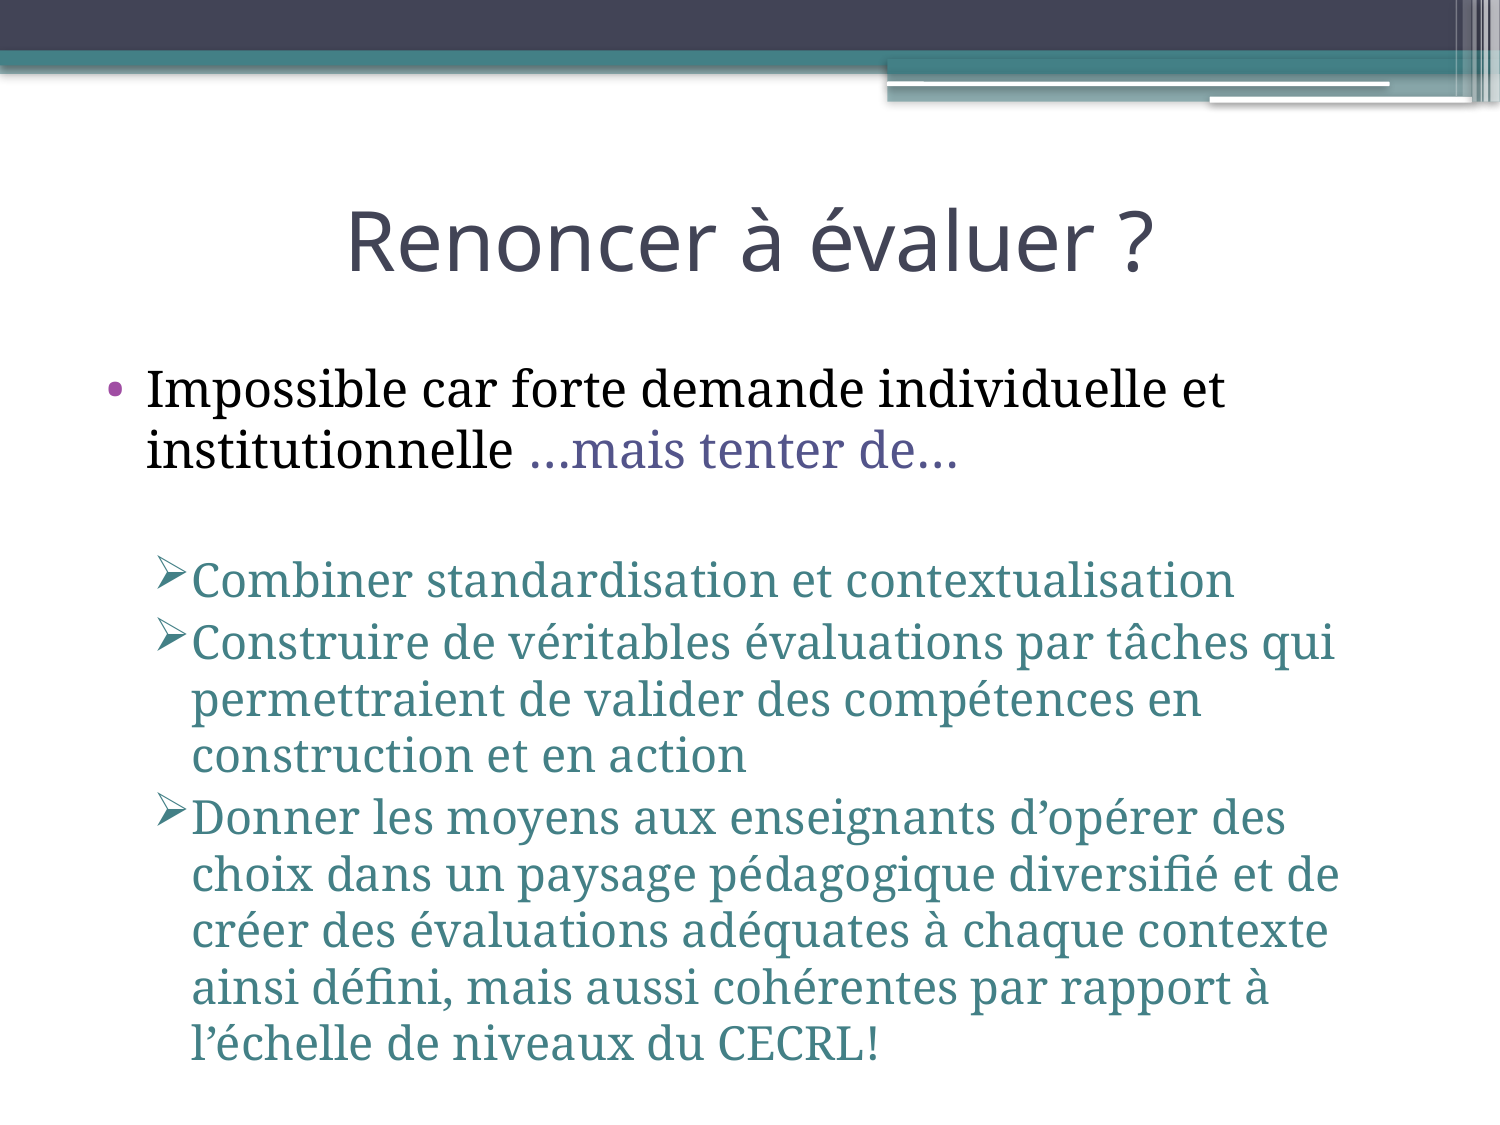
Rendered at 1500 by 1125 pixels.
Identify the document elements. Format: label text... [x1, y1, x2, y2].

title Renoncer à évaluer ? [75, 149, 1425, 327]
list Impossible car forte demande individuelle et institutionnelle …mais tenter de… Combiner standardisation et contextualisation Construire de véritables évaluations par tâches qui permettraient de valider des compétences en construction et en action Donner les moyens aux enseignants d’opérer des choix dans un paysage pédagogique diversifié et de créer des évaluations adéquates à chaque contexte ainsi défini, mais aussi cohérentes par rapport à l’échelle de niveaux du CECRL! [75, 349, 1425, 1079]
